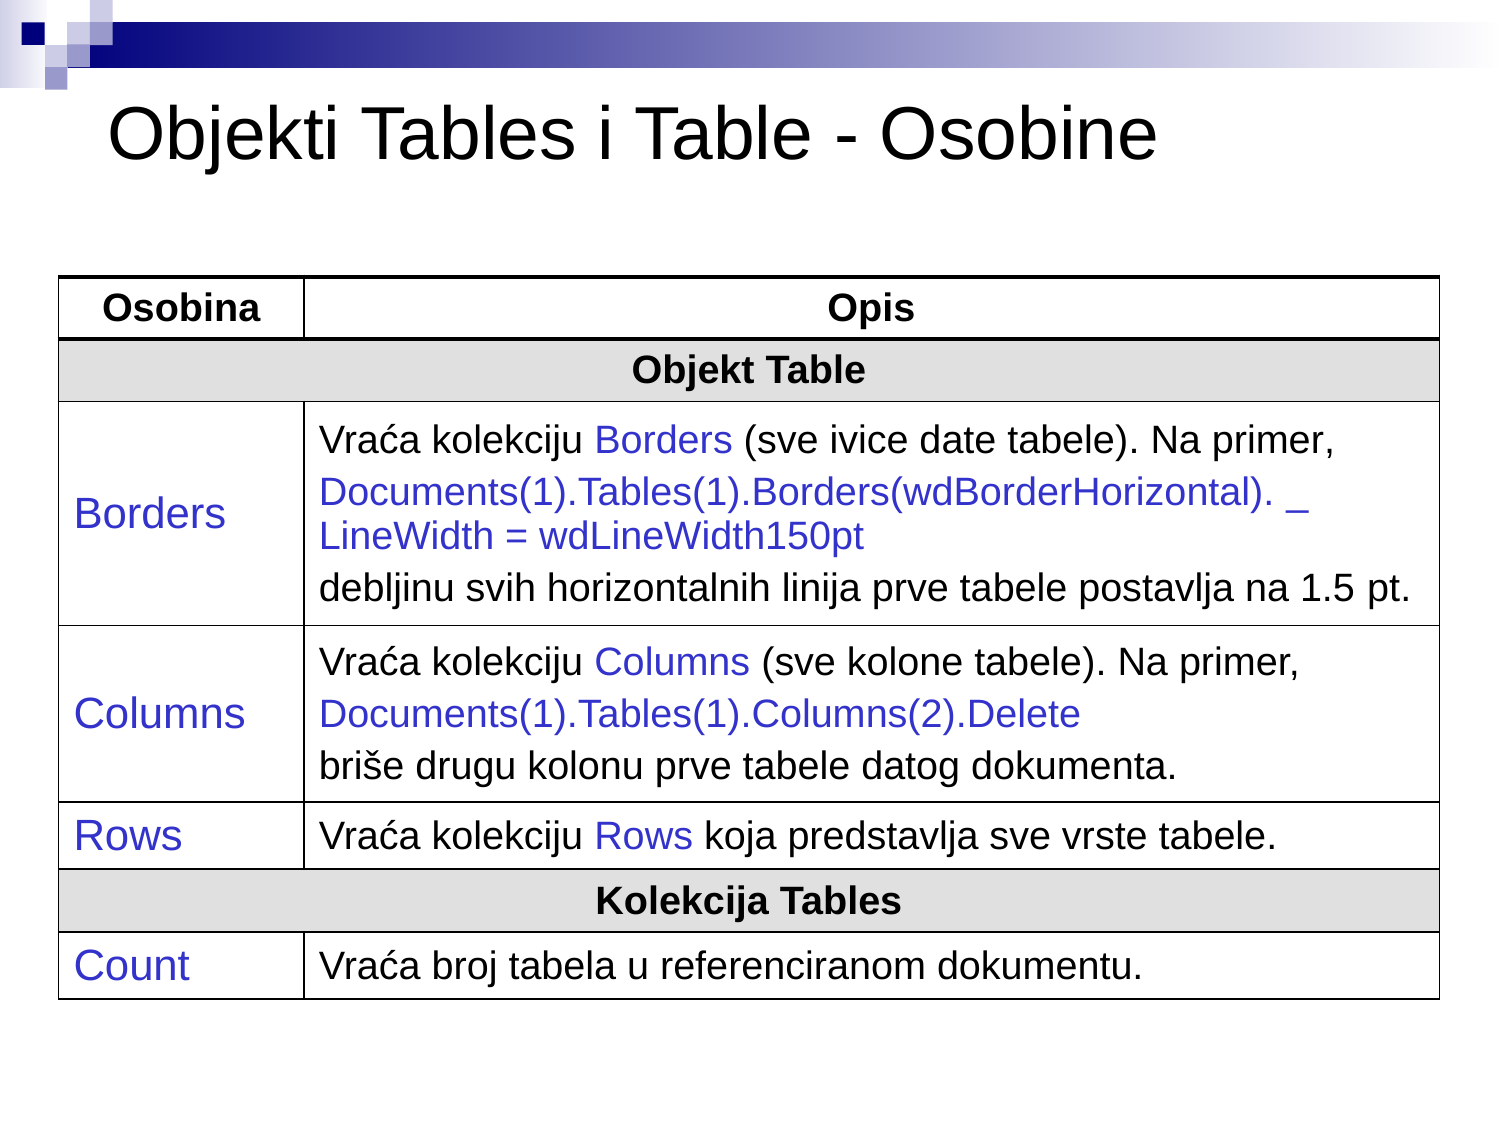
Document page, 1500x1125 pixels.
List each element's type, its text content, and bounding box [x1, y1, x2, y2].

table_cell Kolekcija Tables [59, 870, 1439, 931]
table_cell Rows [59, 803, 303, 868]
table_cell Vraća kolekciju Rows koja predstavlja sve vrste tabele. [305, 803, 1439, 868]
title Objekti Tables i Table - Osobine [92, 75, 1223, 185]
table_cell Borders [59, 402, 303, 625]
table_header Opis [305, 279, 1439, 337]
table_cell Objekt Table [59, 341, 1439, 401]
table_cell Vraća kolekciju Borders (sve ivice date tabele). Na primer, Documents(1).Tables(1).Borders(wdBorderHorizontal). _ LineWidth = wdLineWidth150pt debljinu svih horizontalnih linija prve tabele postavlja na 1.5 pt. [305, 402, 1439, 625]
table_header Osobina [59, 279, 303, 337]
table_cell Columns [59, 626, 303, 801]
table_cell Vraća broj tabela u referenciranom dokumentu. [305, 933, 1439, 998]
table_cell Vraća kolekciju Columns (sve kolone tabele). Na primer, Documents(1).Tables(1).Columns(2).Delete briše drugu kolonu prve tabele datog dokumenta. [305, 626, 1439, 801]
table_cell Count [59, 933, 303, 998]
